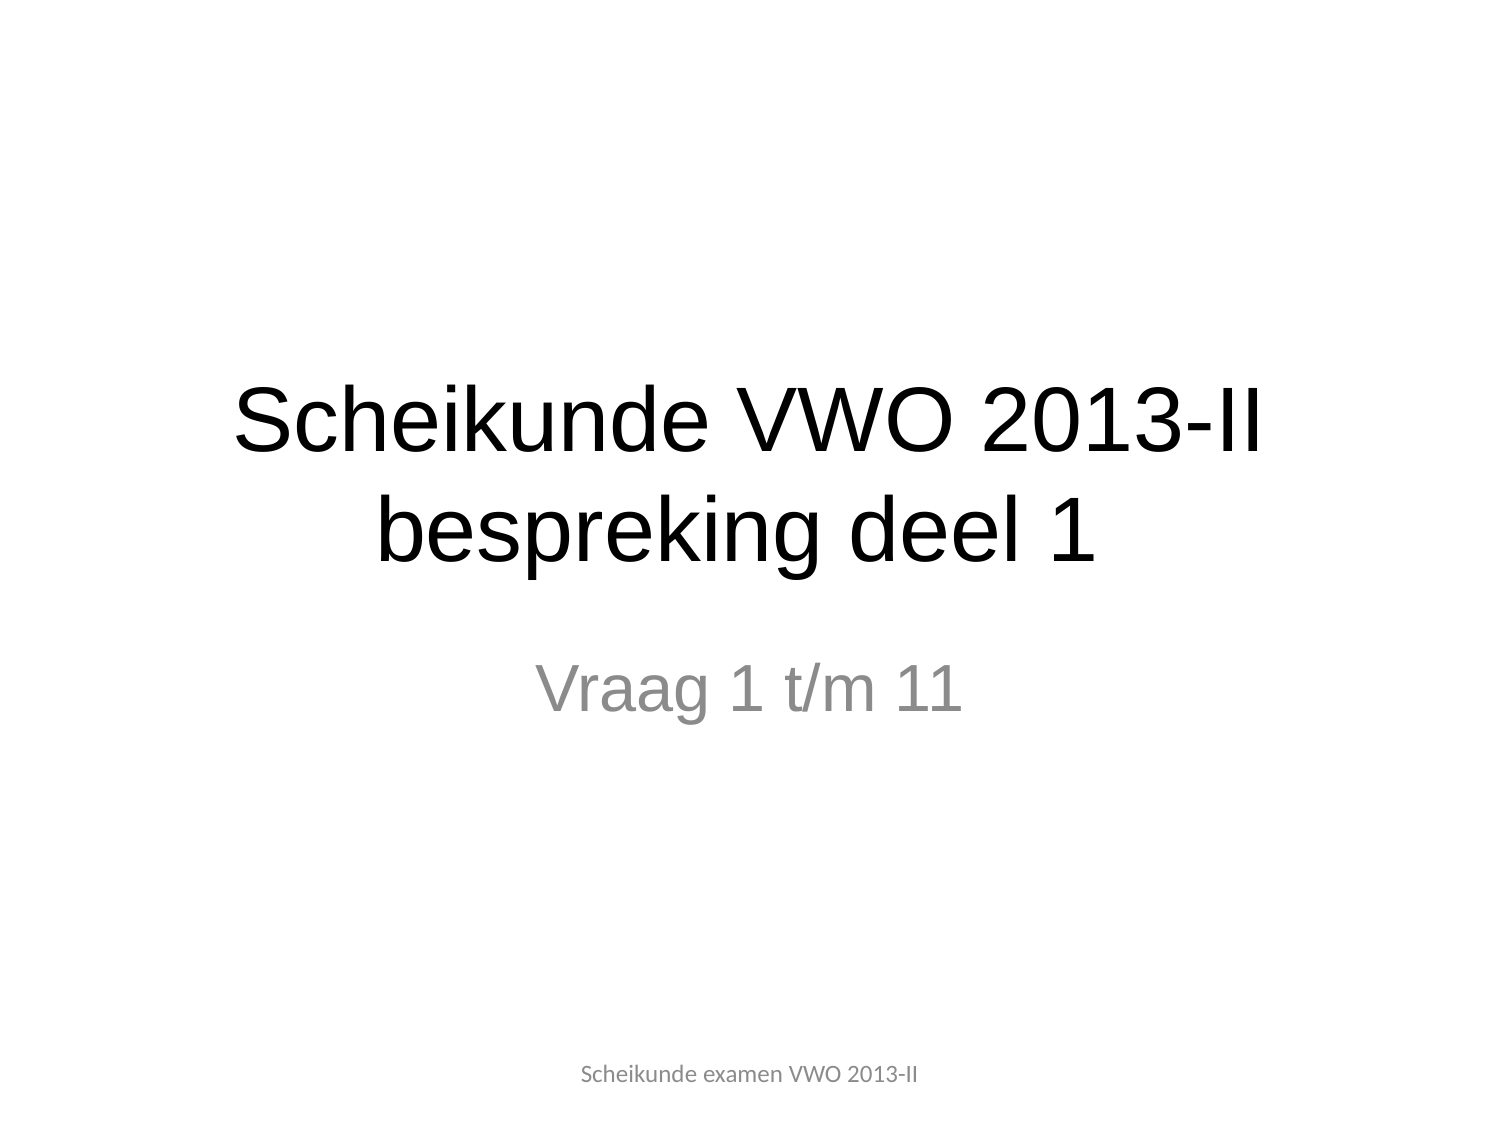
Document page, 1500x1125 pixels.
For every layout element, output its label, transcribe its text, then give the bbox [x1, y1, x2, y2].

footer Scheikunde examen VWO 2013-II [512, 1042, 988, 1103]
title Scheikunde VWO 2013-II bespreking deel 1 [112, 349, 1388, 591]
subtitle Vraag 1 t/m 11 [225, 637, 1275, 925]
